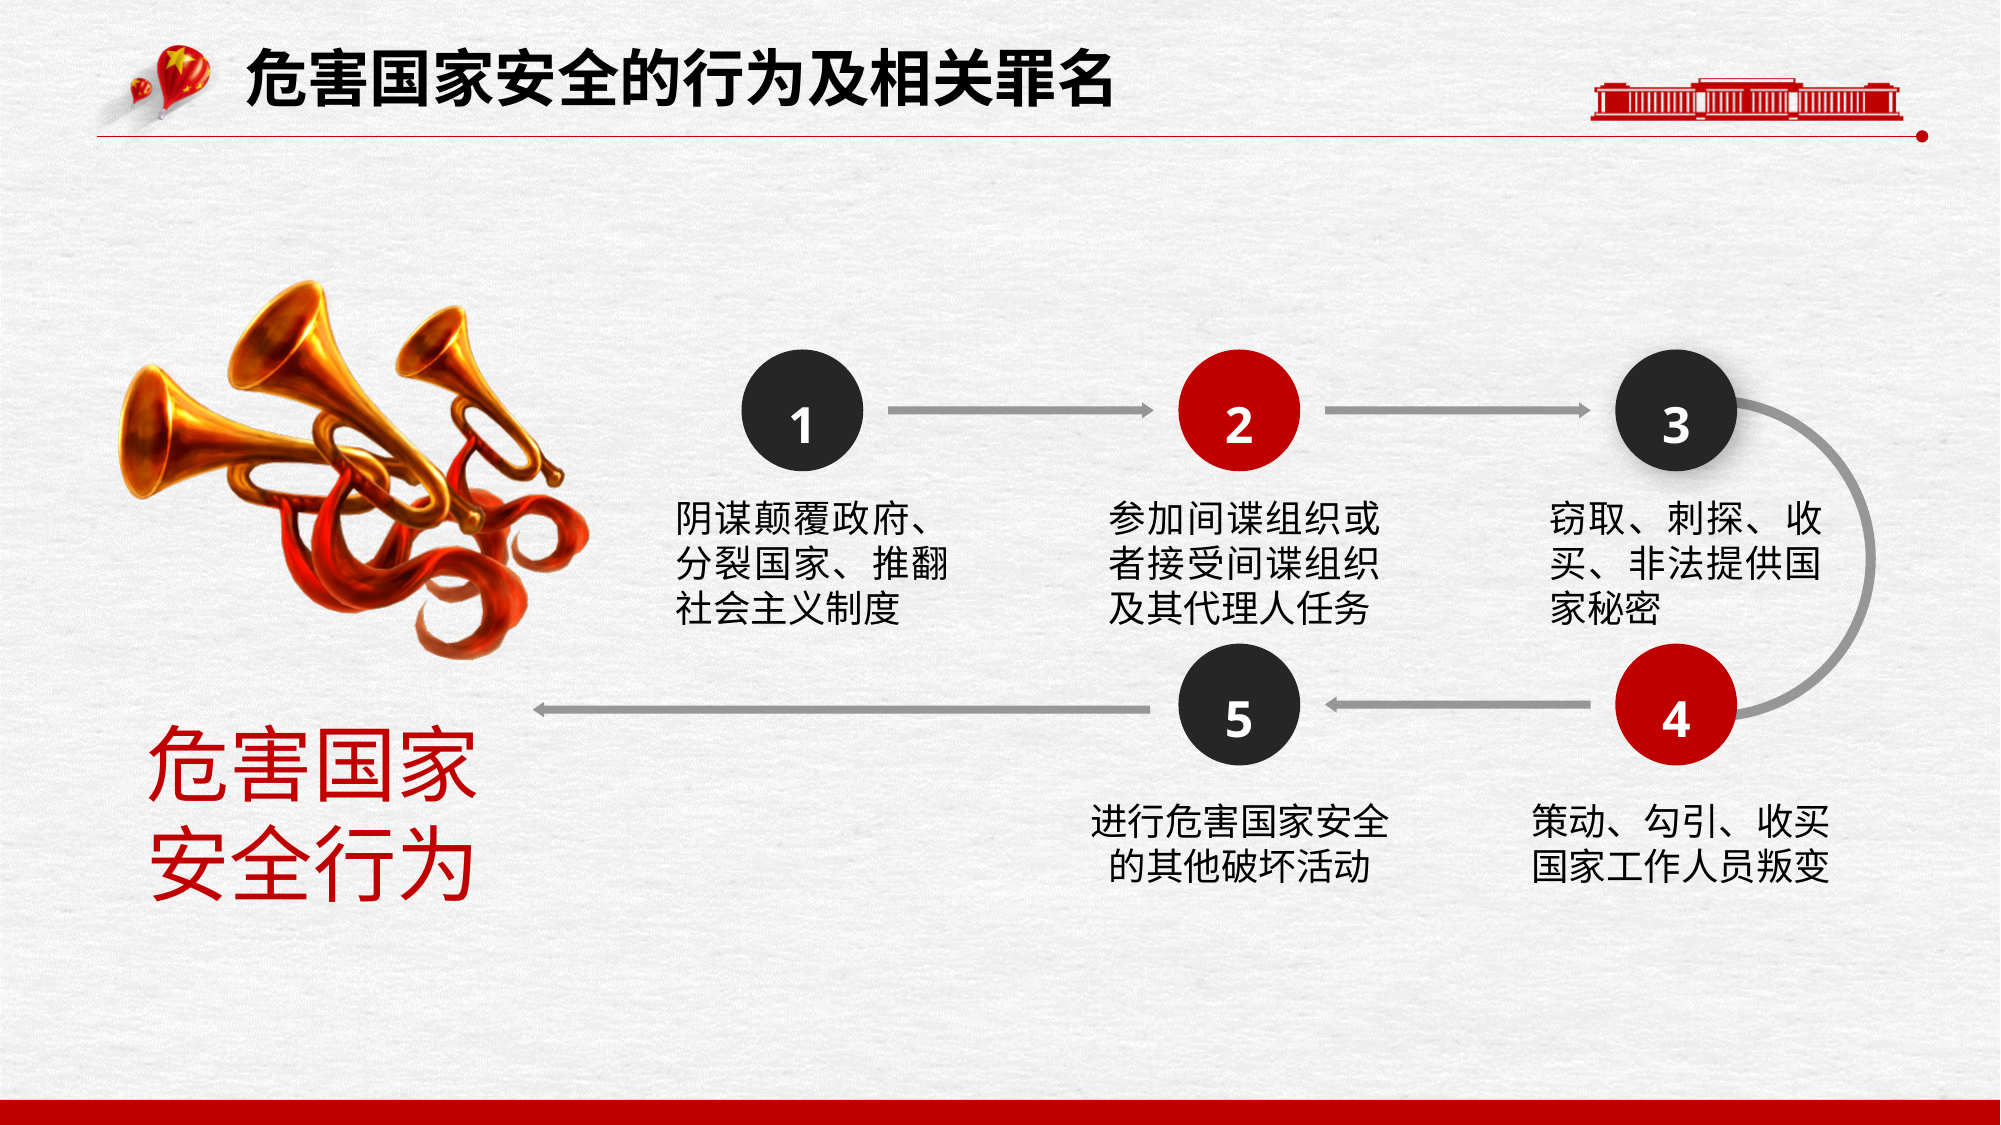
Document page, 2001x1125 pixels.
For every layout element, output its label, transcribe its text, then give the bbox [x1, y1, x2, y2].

text_box 4 [1643, 668, 1709, 756]
text_box [740, 348, 865, 473]
text_box [1324, 696, 1591, 713]
text_box 3 [1643, 374, 1709, 462]
text_box [1614, 642, 1739, 767]
text_box [1177, 348, 1302, 473]
text_box 危害国家安全行为 [131, 713, 521, 920]
text_box [1737, 402, 1876, 720]
text_box 1 [769, 374, 835, 462]
text_box [1325, 402, 1591, 419]
text_box 策动、勾引、收买国家工作人员叛变 [1514, 790, 1848, 896]
text_box 参加间谍组织或者接受间谍组织及其代理人任务 [1093, 487, 1397, 638]
text_box 5 [1206, 668, 1272, 756]
text_box [1614, 348, 1739, 473]
text_box 阴谋颠覆政府、分裂国家、推翻社会主义制度 [668, 487, 964, 638]
text_box [1177, 642, 1302, 767]
text_box [888, 402, 1154, 419]
text_box 进行危害国家安全的其他破坏活动 [1074, 790, 1407, 896]
text_box 危害国家安全的行为及相关罪名 [230, 31, 1231, 121]
picture [0, 0, 2001, 1125]
text_box 窃取、刺探、收买、非法提供国家秘密 [1534, 487, 1838, 638]
text_box [537, 705, 1151, 718]
text_box 2 [1206, 374, 1272, 462]
